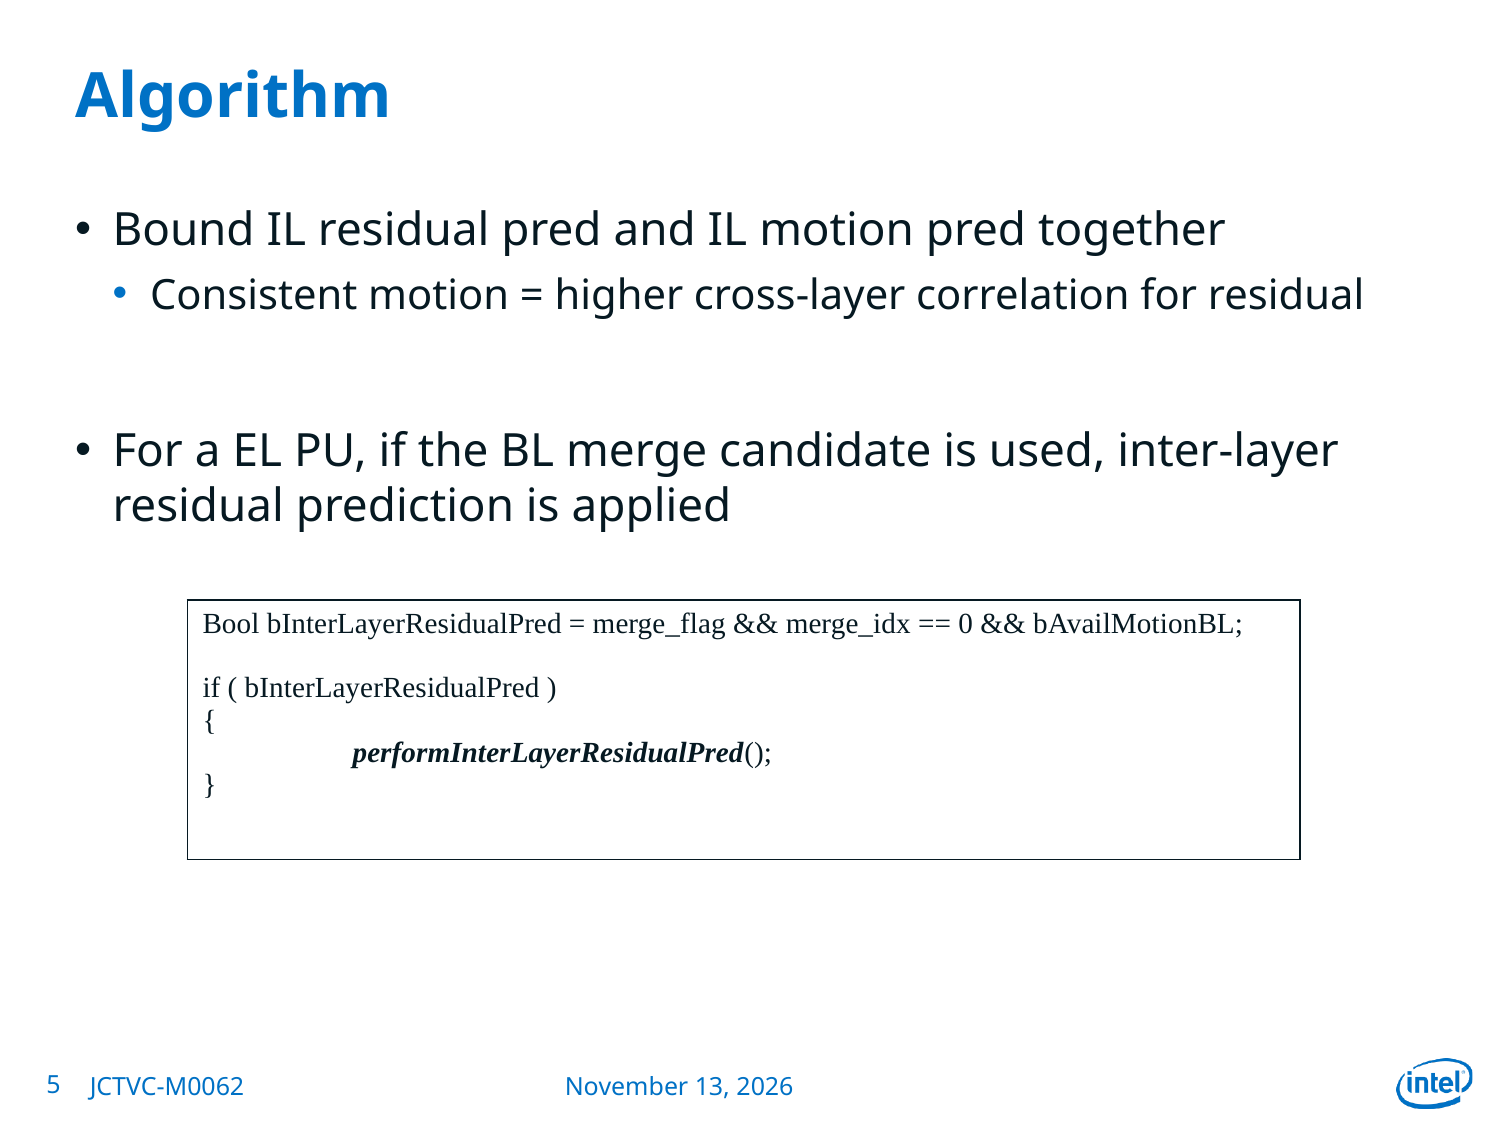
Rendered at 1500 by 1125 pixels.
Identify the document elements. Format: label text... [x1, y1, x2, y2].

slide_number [549, 1062, 844, 1109]
slide_number 5 [0, 1062, 75, 1109]
list Bound IL residual pred and IL motion pred together Consistent motion = higher cross-layer correlation for residual For a EL PU, if the BL merge candidate is used, inter-layer residual prediction is applied [75, 200, 1425, 975]
footer JCTVC-M0062 [75, 1062, 549, 1109]
table_header Bool bInterLayerResidualPred = merge_flag && merge_idx == 0 && bAvailMotionBL; if ( bInterLayerResidualPred ) { performInterLayerResidualPred(); } [188, 601, 1299, 859]
title Algorithm [75, 67, 1425, 175]
picture [1396, 1058, 1473, 1109]
